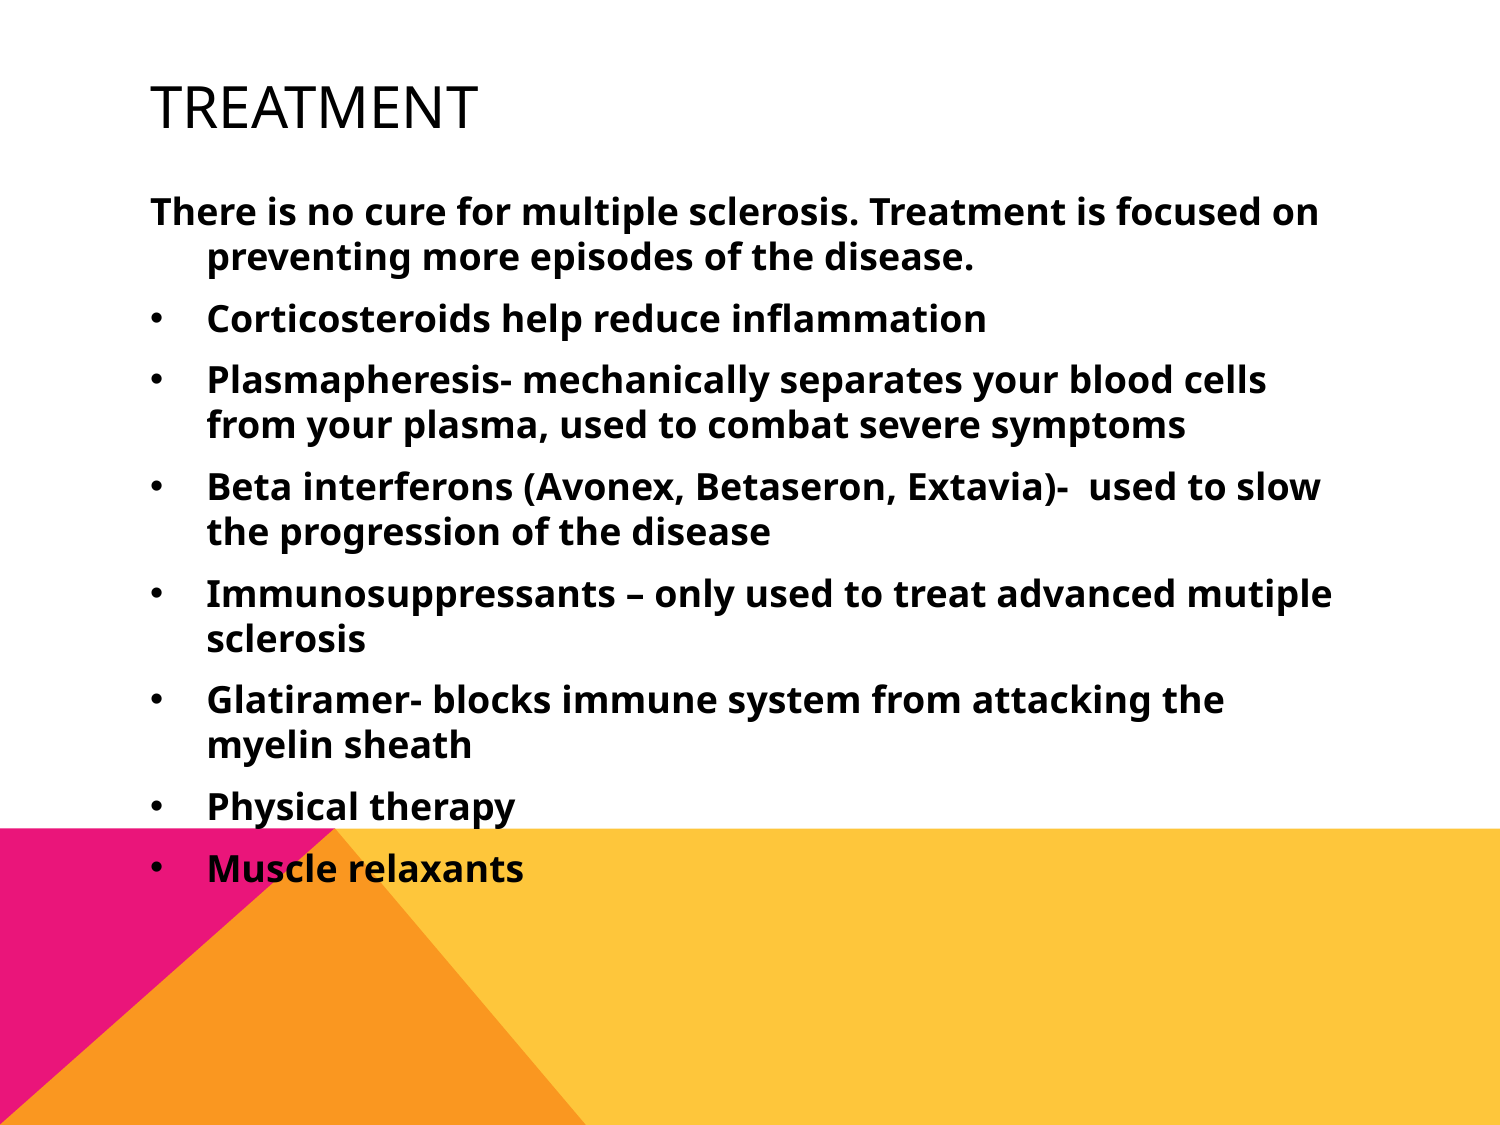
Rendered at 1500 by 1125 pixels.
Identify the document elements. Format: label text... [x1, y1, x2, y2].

title Treatment [135, 60, 1369, 150]
list There is no cure for multiple sclerosis. Treatment is focused on preventing more episodes of the disease. Corticosteroids help reduce inflammation Plasmapheresis- mechanically separates your blood cells from your plasma, used to combat severe symptoms Beta interferons (Avonex, Betaseron, Extavia)- used to slow the progression of the disease Immunosuppressants – only used to treat advanced mutiple sclerosis Glatiramer- blocks immune system from attacking the myelin sheath Physical therapy Muscle relaxants [135, 180, 1369, 768]
